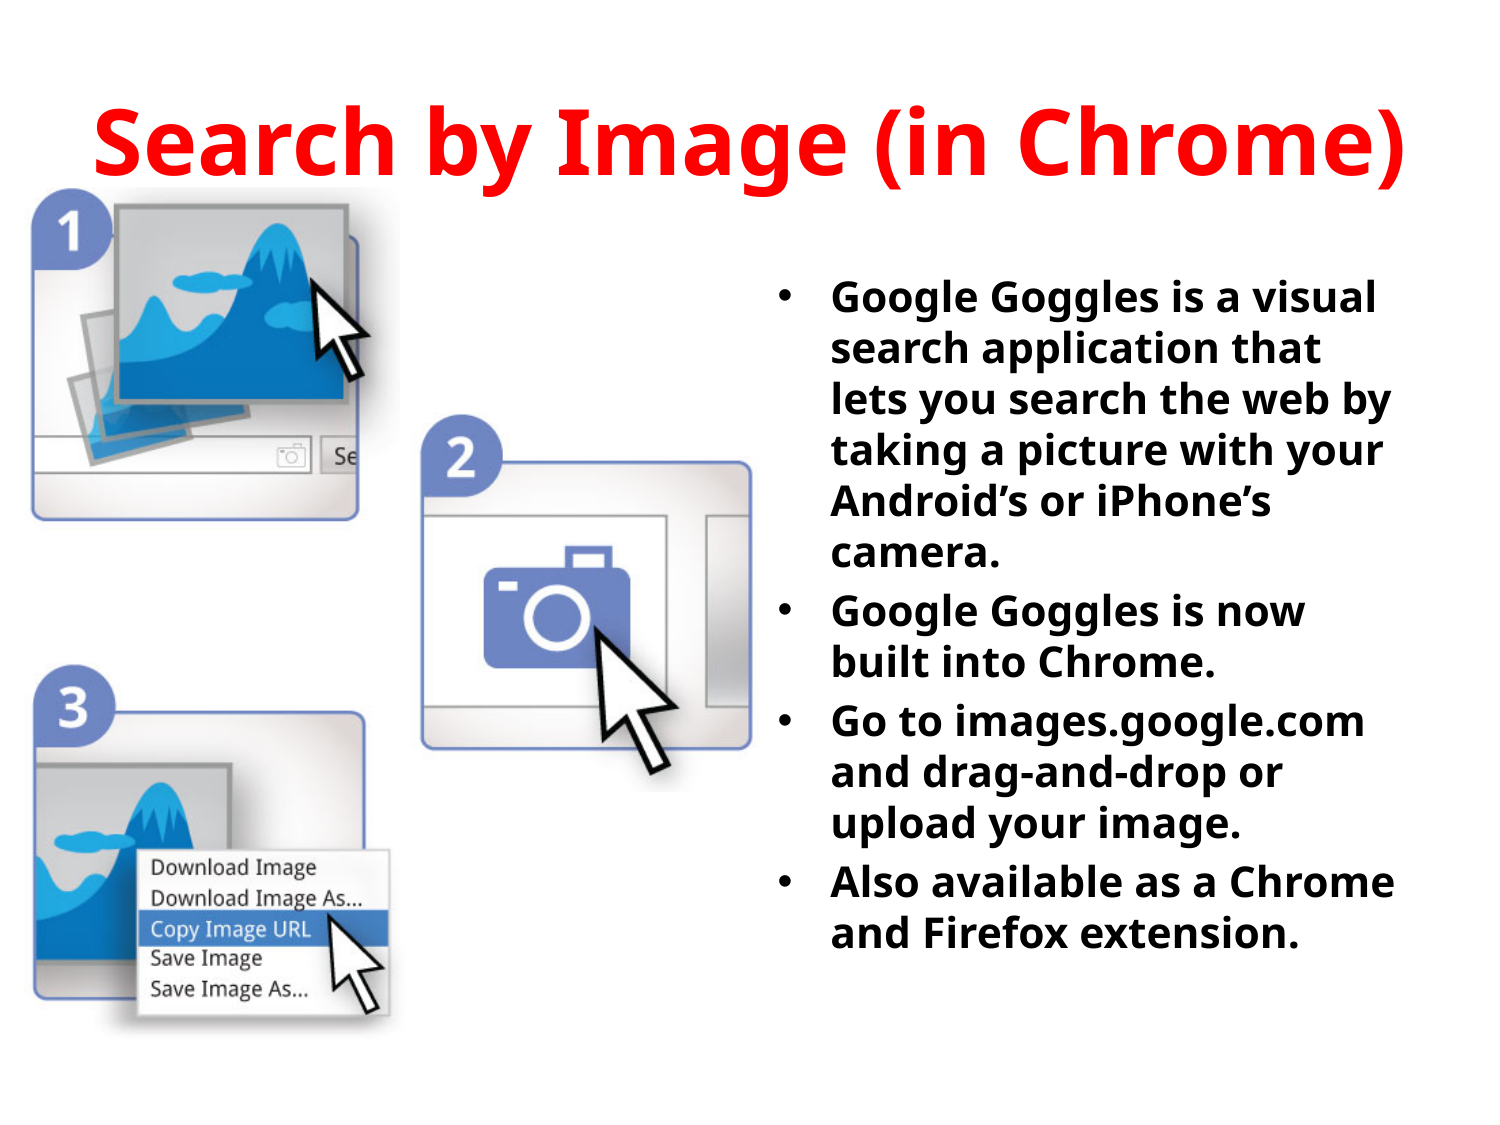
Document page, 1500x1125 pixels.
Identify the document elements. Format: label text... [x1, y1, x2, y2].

picture [412, 412, 792, 792]
title Search by Image (in Chrome) [75, 45, 1425, 233]
picture [24, 662, 405, 1042]
list Google Goggles is a visual search application that lets you search the web by taking a picture with your Android’s or iPhone’s camera. Google Goggles is now built into Chrome. Go to images.google.com and drag-and-drop or upload your image. Also available as a Chrome and Firefox extension. [762, 262, 1425, 1005]
picture [24, 187, 401, 563]
